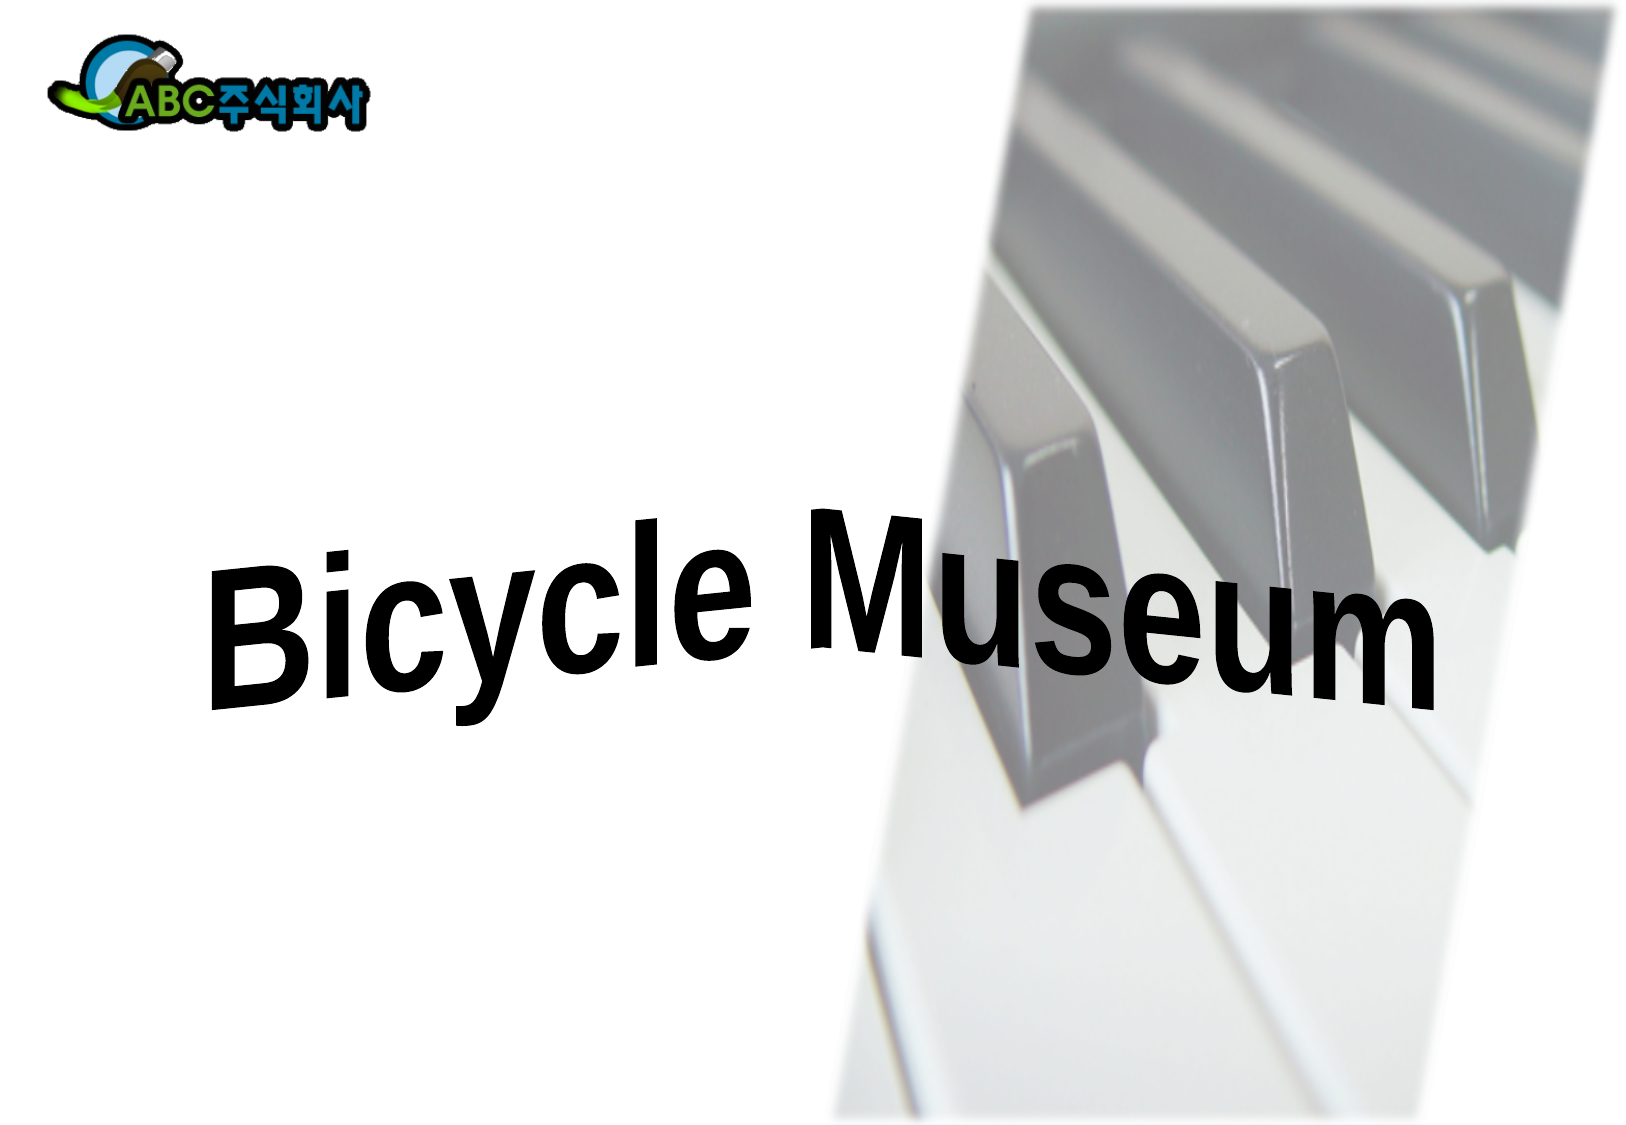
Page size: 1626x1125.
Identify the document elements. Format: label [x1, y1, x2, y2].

text_box [843, 15, 1605, 1111]
picture [33, 24, 380, 139]
